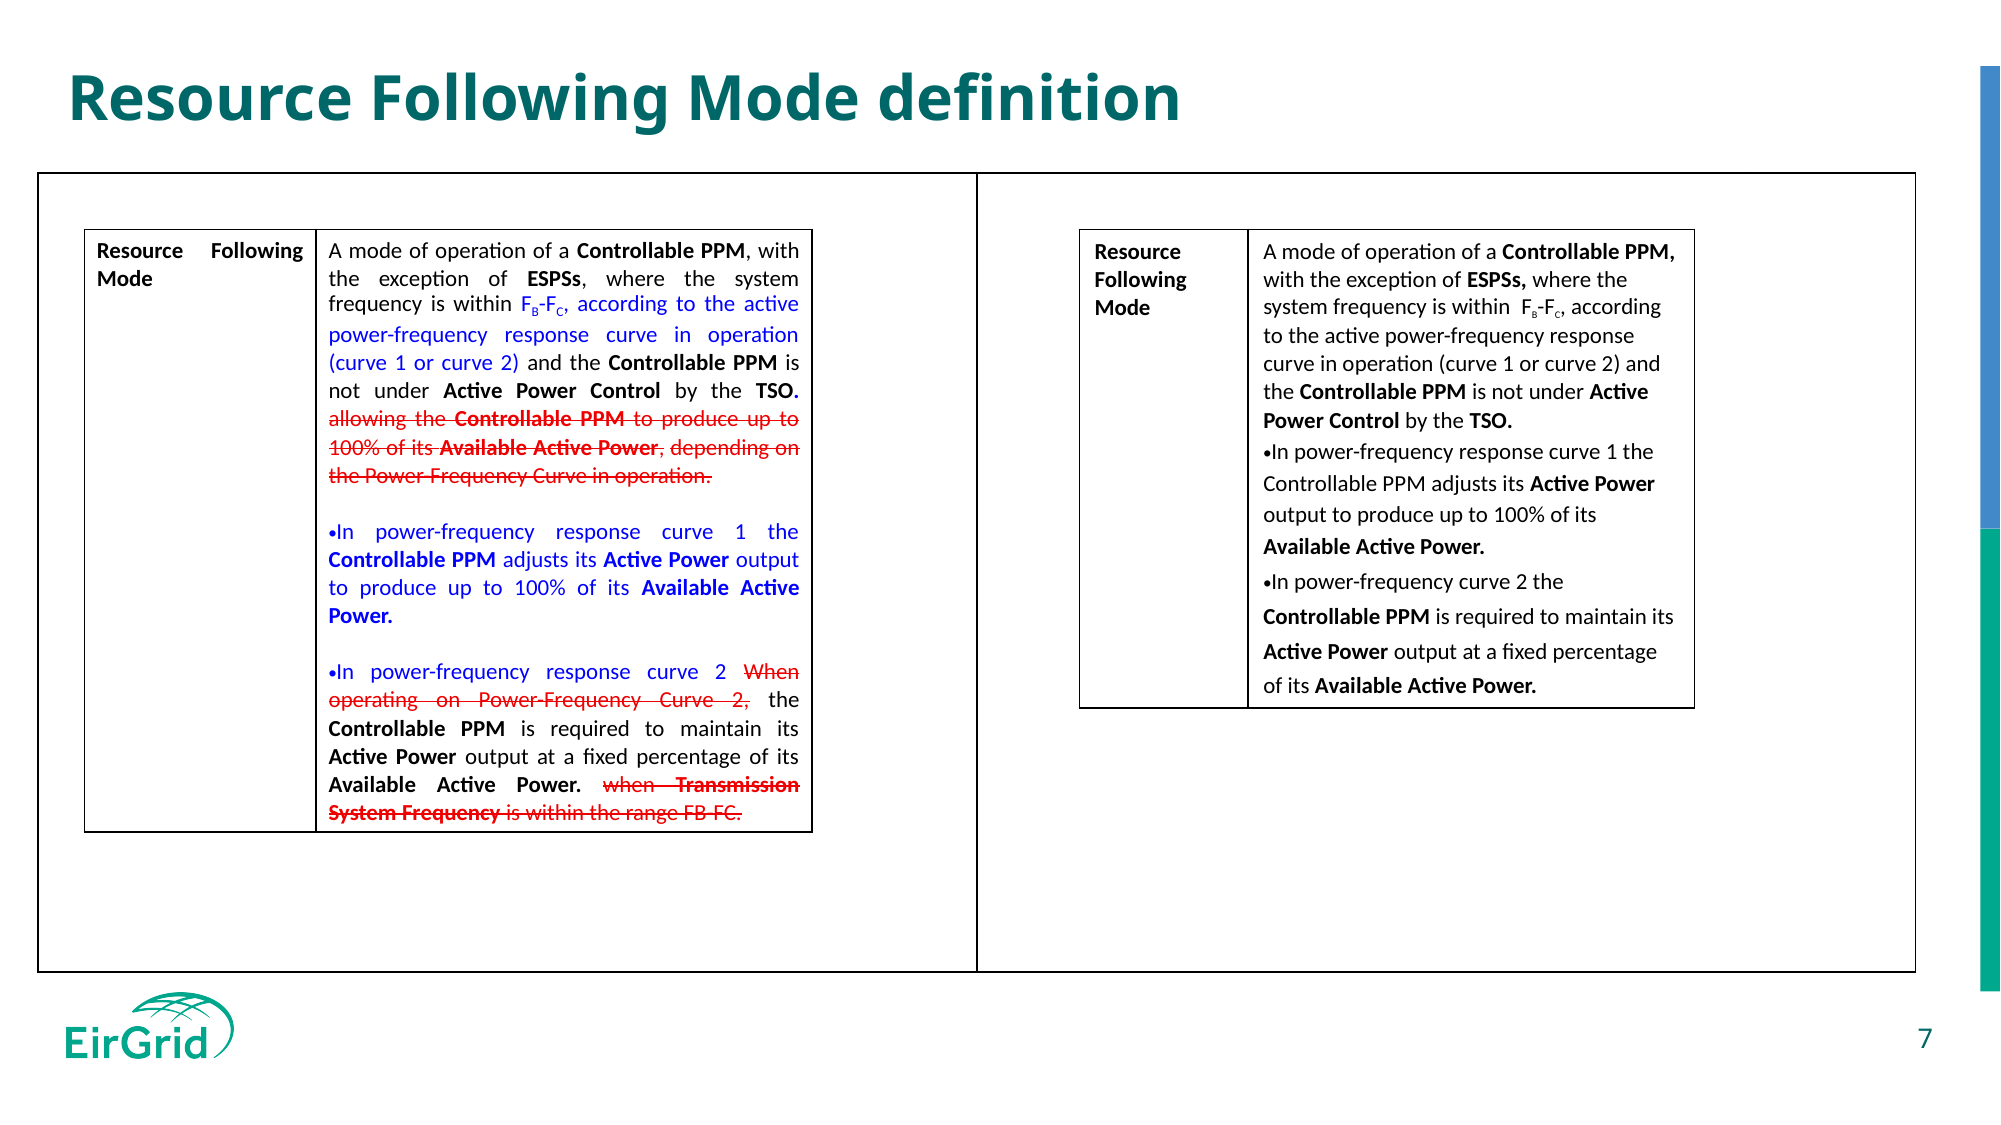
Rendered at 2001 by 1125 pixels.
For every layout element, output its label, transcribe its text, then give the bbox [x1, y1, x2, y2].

picture [1518, 66, 1980, 992]
table_header A mode of operation of a Controllable PPM, with the exception of ESPSs, where the system frequency is within FB-FC, according to the active power-frequency response curve in operation (curve 1 or curve 2) and the Controllable PPM is not under Active Power Control by the TSO. In power-frequency response curve 1 the Controllable PPM adjusts its Active Power output to produce up to 100% of its Available Active Power. In power-frequency curve 2 the Controllable PPM is required to maintain its Active Power output at a fixed percentage of its Available Active Power. [1249, 230, 1694, 707]
title Resource Following Mode definition [67, 66, 1420, 172]
table_header A mode of operation of a Controllable PPM, with the exception of ESPSs, where the system frequency is within FB-FC, according to the active power-frequency response curve in operation (curve 1 or curve 2) and the Controllable PPM is not under Active Power Control by the TSO. allowing the Controllable PPM to produce up to 100% of its Available Active Power, depending on the Power-Frequency Curve in operation. In power-frequency response curve 1 the Controllable PPM adjusts its Active Power output to produce up to 100% of its Available Active Power. In power-frequency response curve 2 When operating on Power-Frequency Curve 2, the Controllable PPM is required to maintain its Active Power output at a fixed percentage of its Available Active Power. when Transmission System Frequency is within the range FB-FC. [317, 230, 811, 831]
table_header x [39, 174, 976, 971]
table_header Resource Following Mode [85, 230, 315, 831]
table_header [978, 174, 1915, 971]
picture [66, 992, 234, 1059]
table_header Resource Following Mode [1080, 230, 1247, 707]
slide_number 7 [1858, 992, 1933, 1059]
